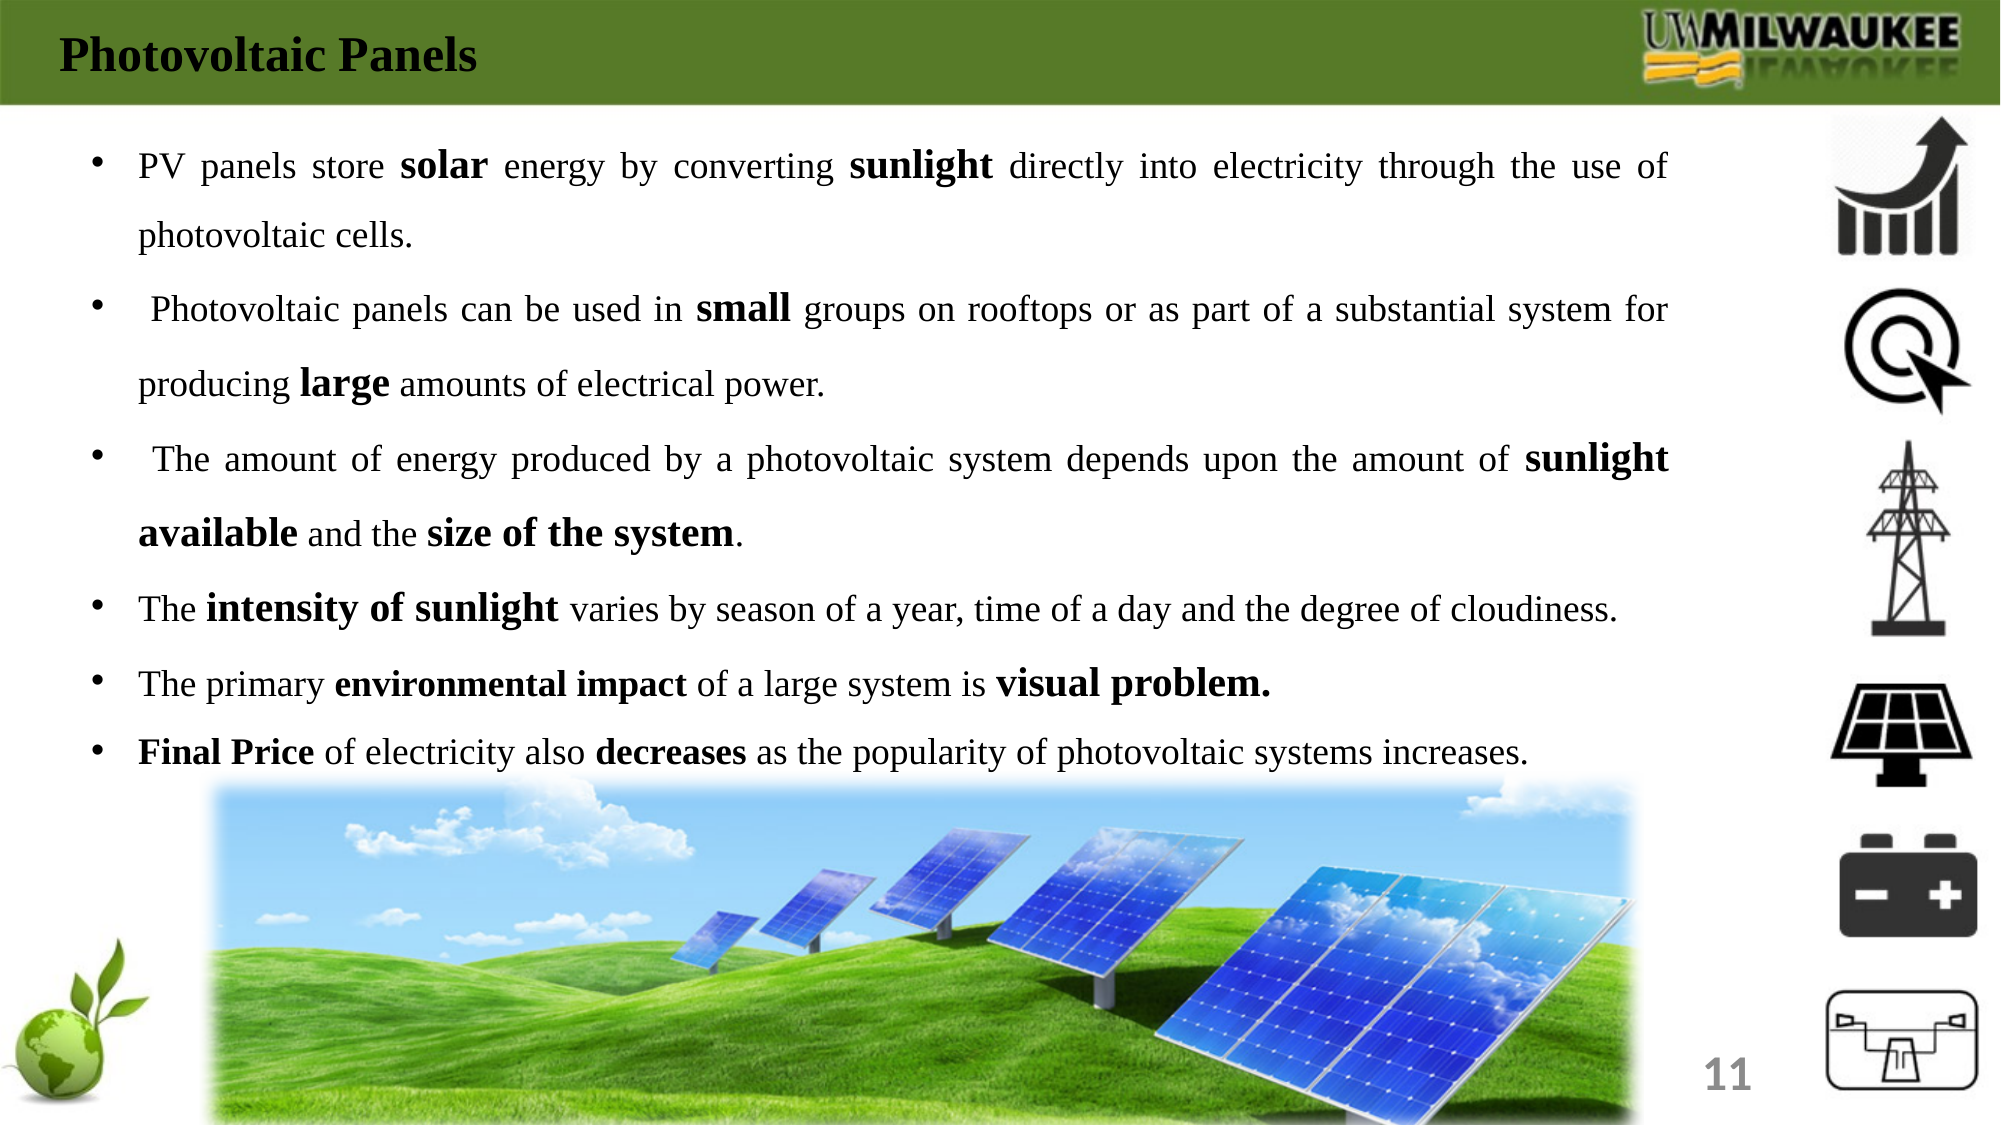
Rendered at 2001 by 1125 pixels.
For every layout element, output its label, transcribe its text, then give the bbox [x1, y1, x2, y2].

picture [0, 0, 2001, 1125]
text_box PV panels store solar energy by converting sunlight directly into electricity through the use of photovoltaic cells. Photovoltaic panels can be used in small groups on rooftops or as part of a substantial system for producing large amounts of electrical power. The amount of energy produced by a photovoltaic system depends upon the amount of sunlight available and the size of the system. The intensity of sunlight varies by season of a year, time of a day and the degree of cloudiness. The primary environmental impact of a large system is visual problem. Final Price of electricity also decreases as the popularity of photovoltaic systems increases. [76, 104, 1684, 780]
slide_number 11 [1643, 1040, 1768, 1101]
text_box Photovoltaic Panels [44, 14, 880, 90]
